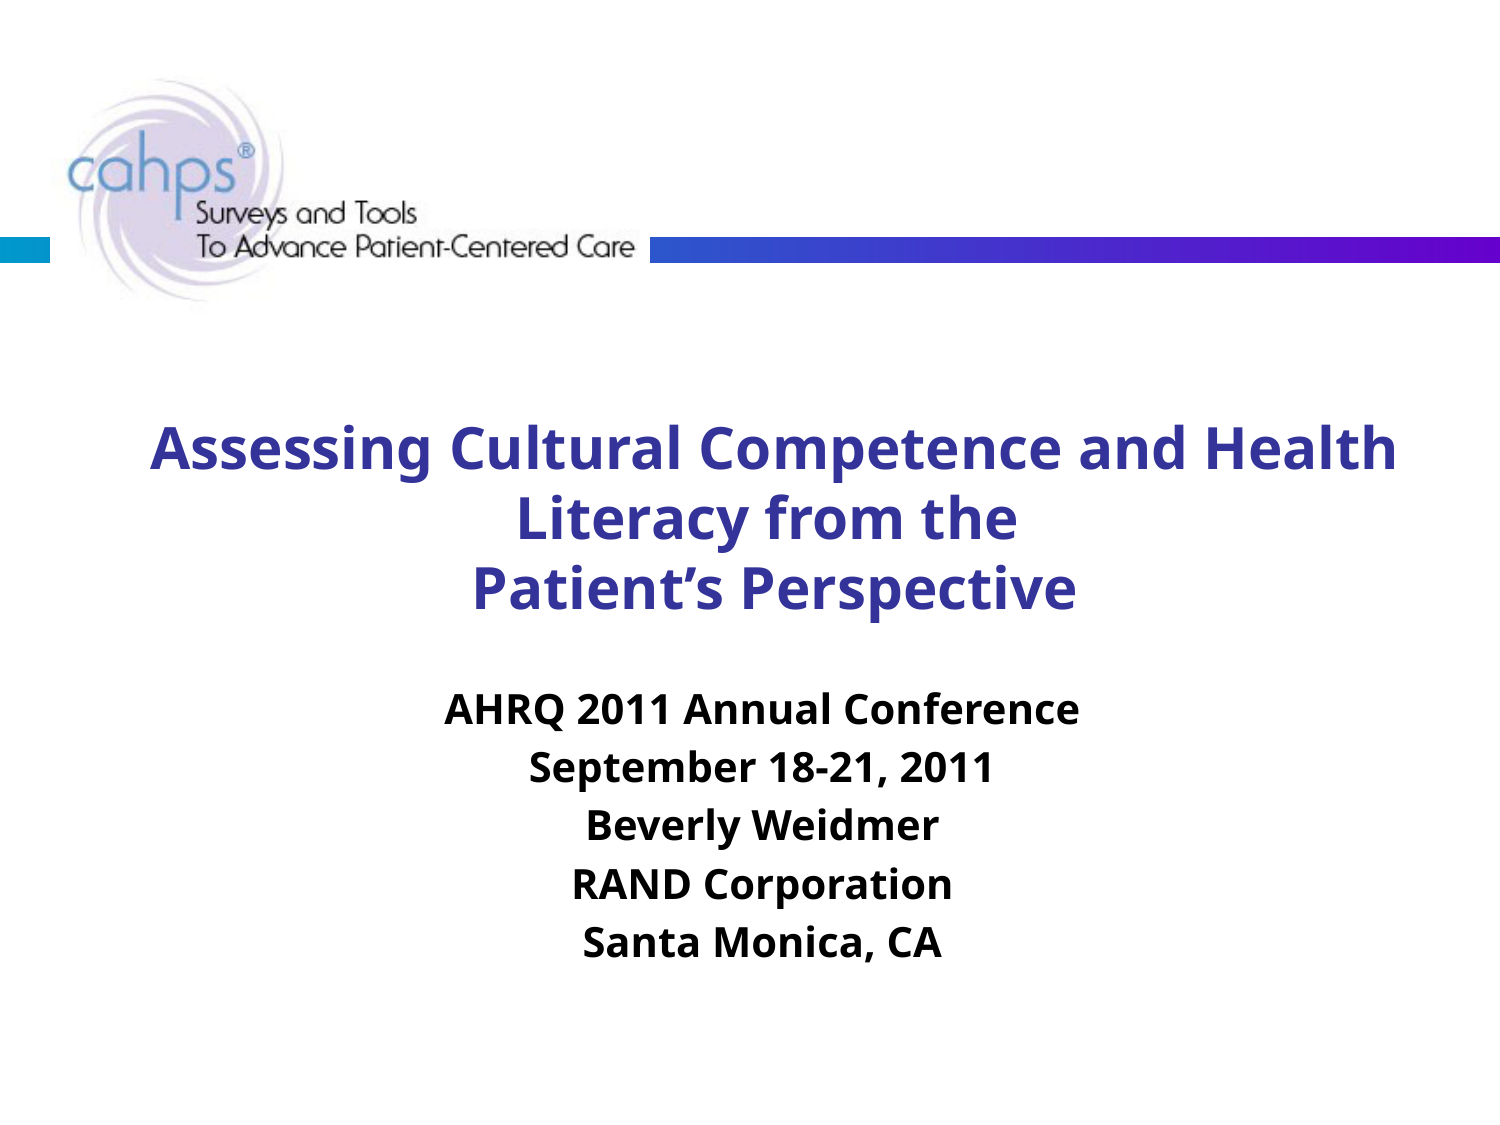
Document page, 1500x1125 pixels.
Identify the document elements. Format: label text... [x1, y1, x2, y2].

subtitle AHRQ 2011 Annual Conference September 18-21, 2011 Beverly Weidmer RAND Corporation Santa Monica, CA [174, 675, 1350, 1013]
title Assessing Cultural Competence and Health Literacy from the Patient’s Perspective [112, 324, 1438, 638]
picture [50, 75, 650, 314]
